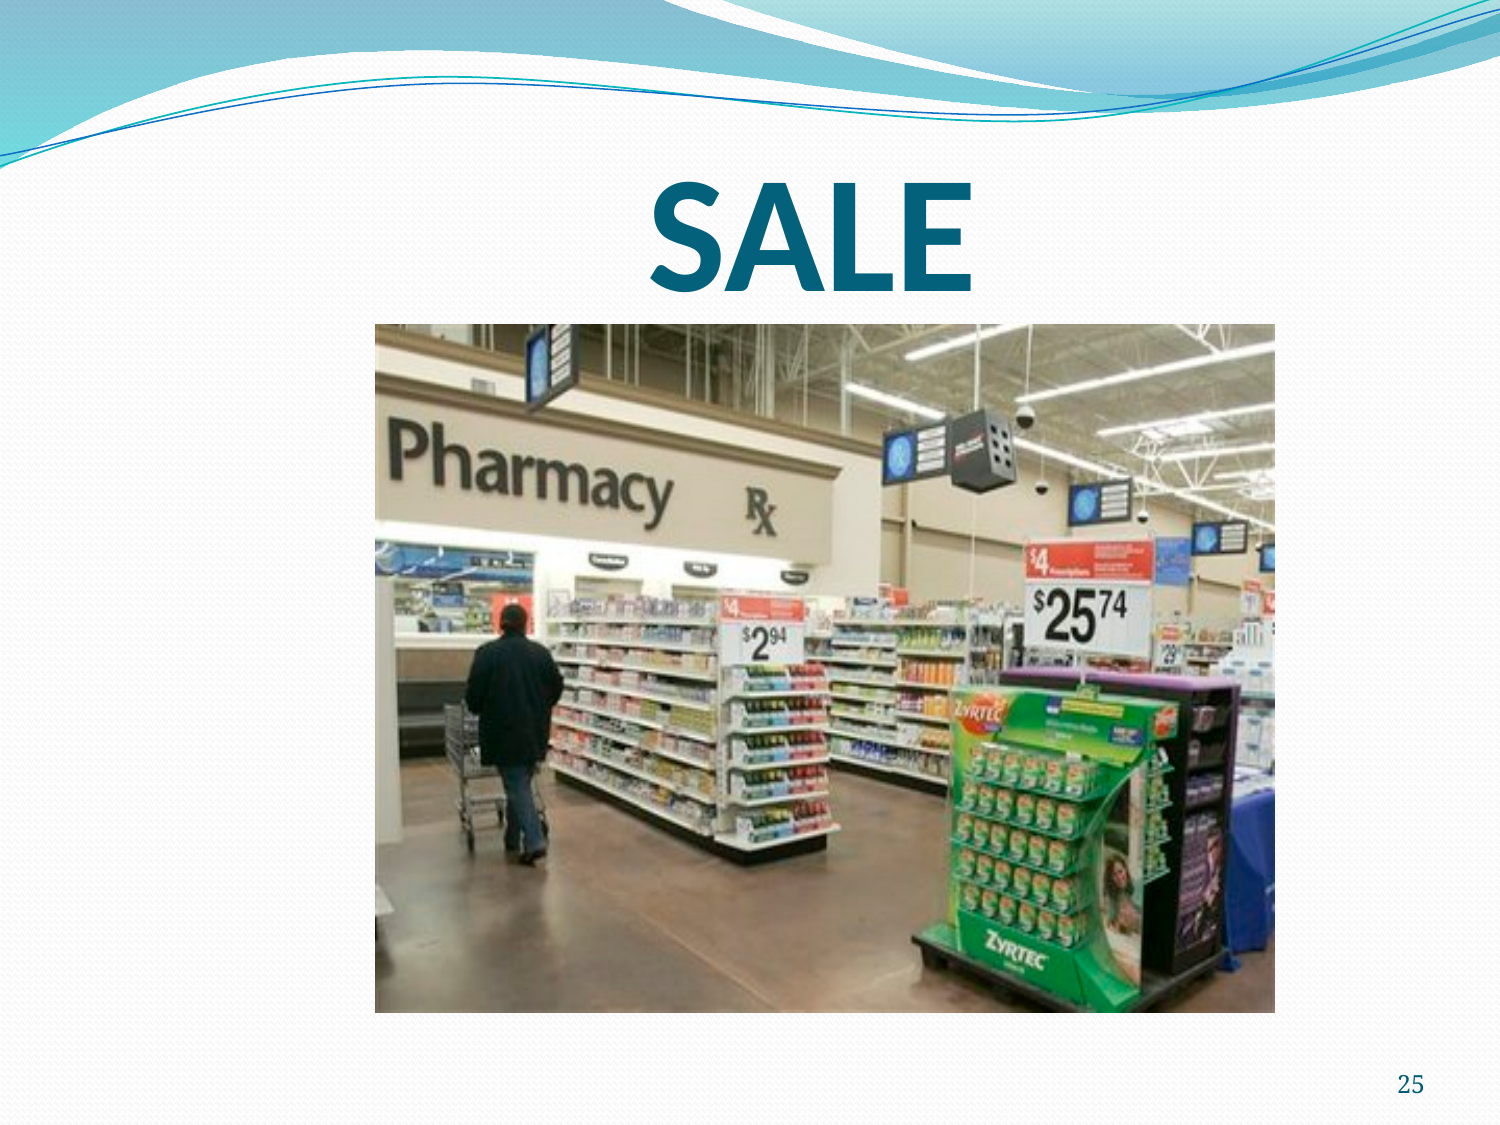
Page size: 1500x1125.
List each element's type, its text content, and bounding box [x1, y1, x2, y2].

title SALE [200, 0, 1425, 325]
picture [374, 324, 1276, 1013]
slide_number 25 [1299, 1042, 1425, 1103]
